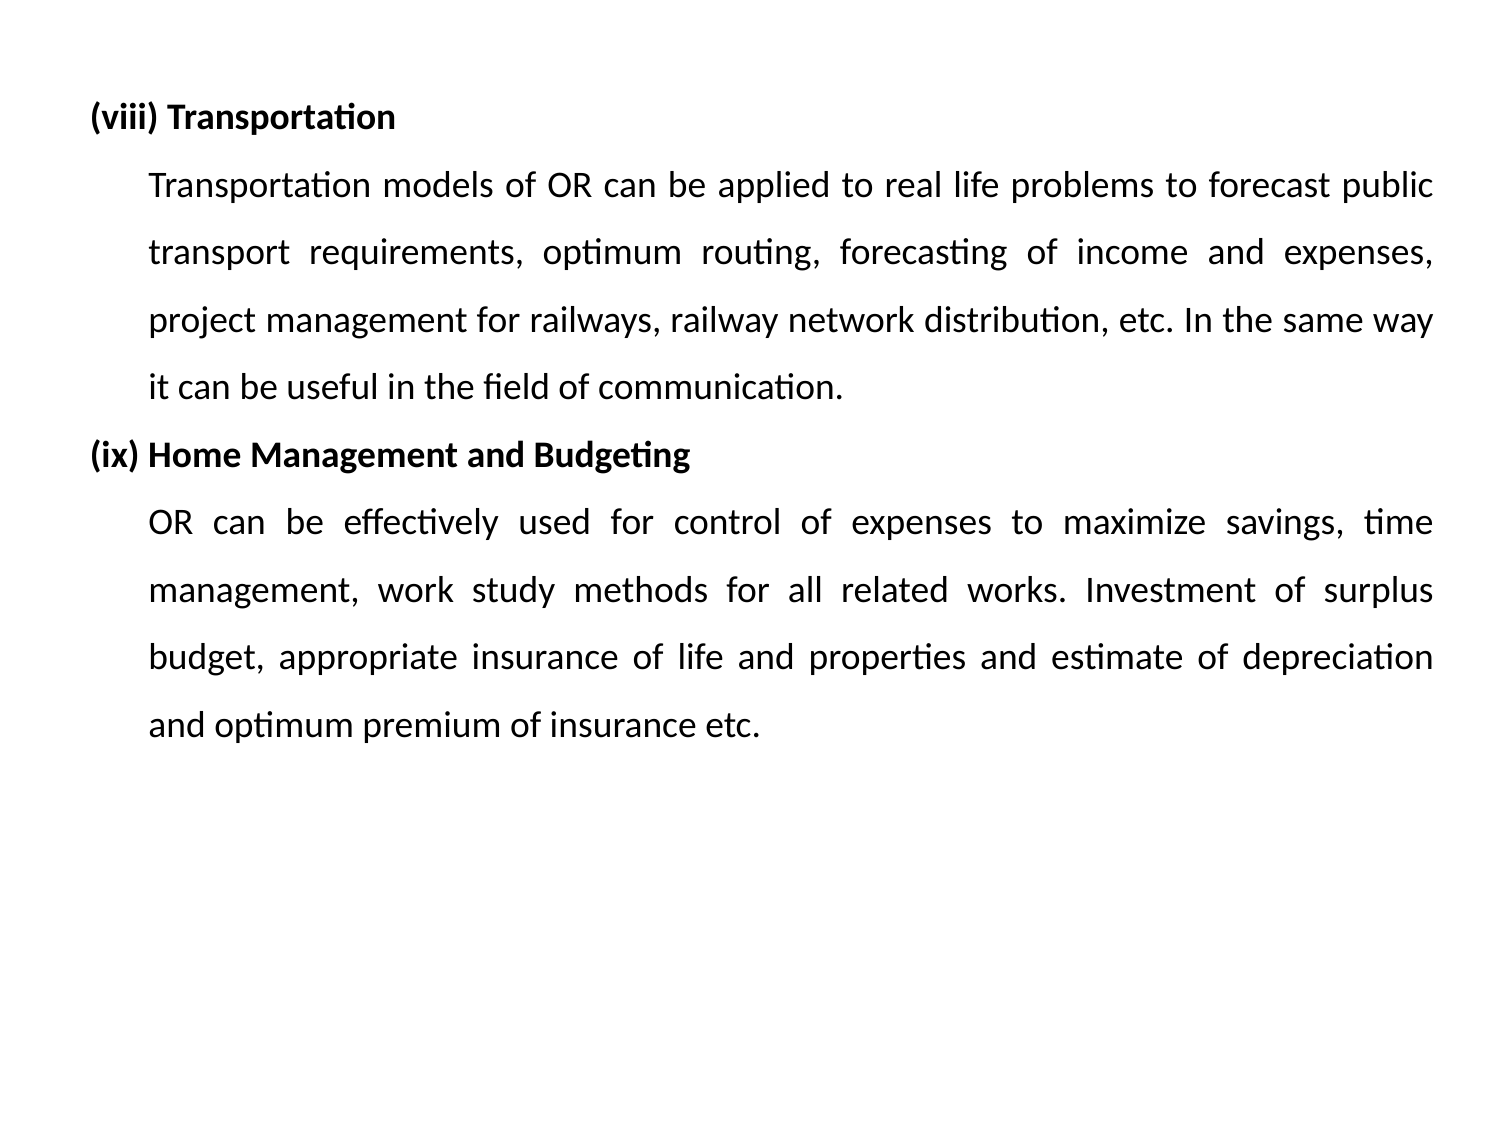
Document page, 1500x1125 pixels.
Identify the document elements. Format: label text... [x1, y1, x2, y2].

text_box (viii) Transportation Transportation models of OR can be applied to real life problems to forecast public transport requirements, optimum routing, forecasting of income and expenses, project management for railways, railway network distribution, etc. In the same way it can be useful in the field of communication. (ix) Home Management and Budgeting OR can be effectively used for control of expenses to maximize savings, time management, work study methods for all related works. Investment of surplus budget, appropriate insurance of life and properties and estimate of depreciation and optimum premium of insurance etc. [75, 62, 1450, 753]
